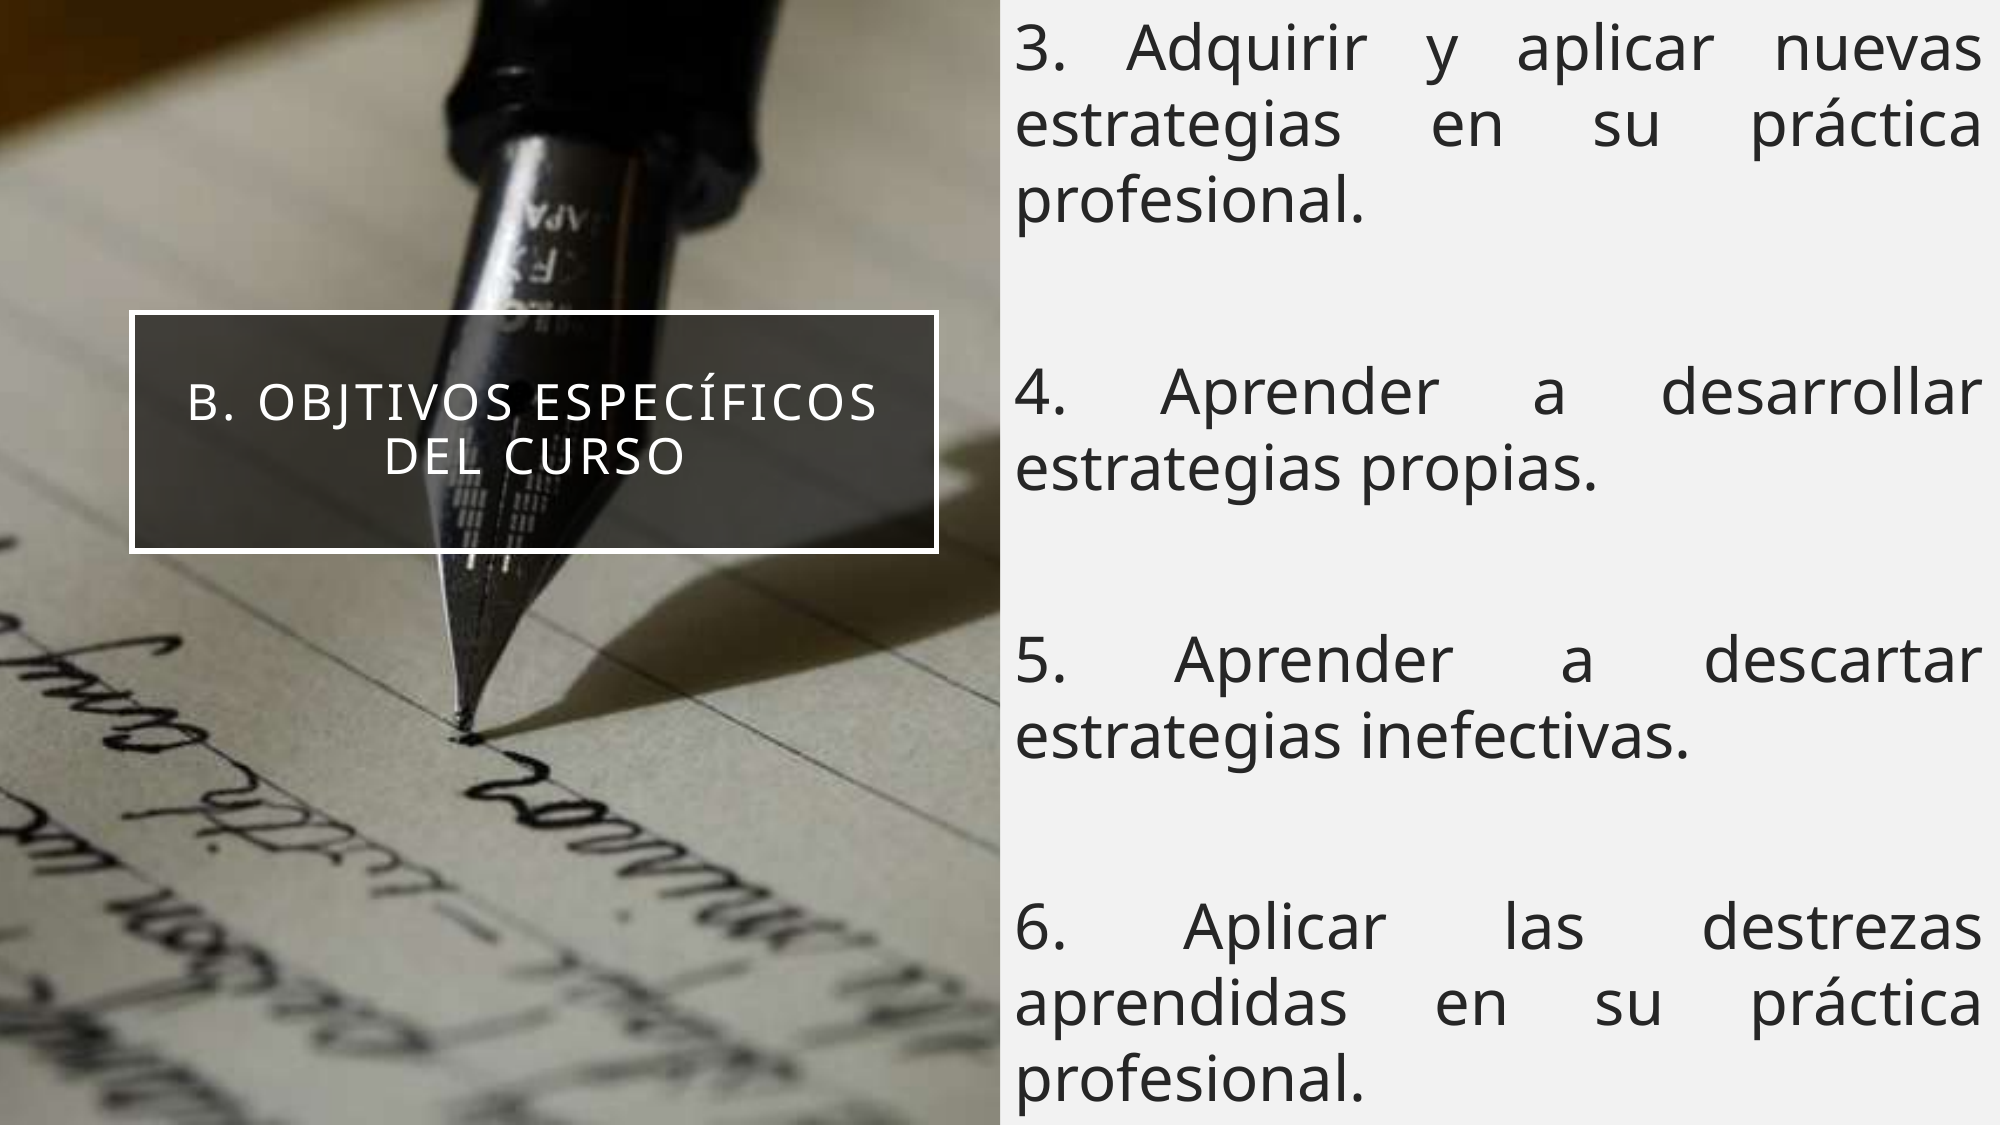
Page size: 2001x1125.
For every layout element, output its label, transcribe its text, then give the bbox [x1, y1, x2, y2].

picture [0, 0, 1001, 1125]
list 3. Adquirir y aplicar nuevas estrategias en su práctica profesional. 4. Aprender a desarrollar estrategias propias. 5. Aprender a descartar estrategias inefectivas. 6. Aplicar las destrezas aprendidas en su práctica profesional. [1001, 0, 2000, 1125]
